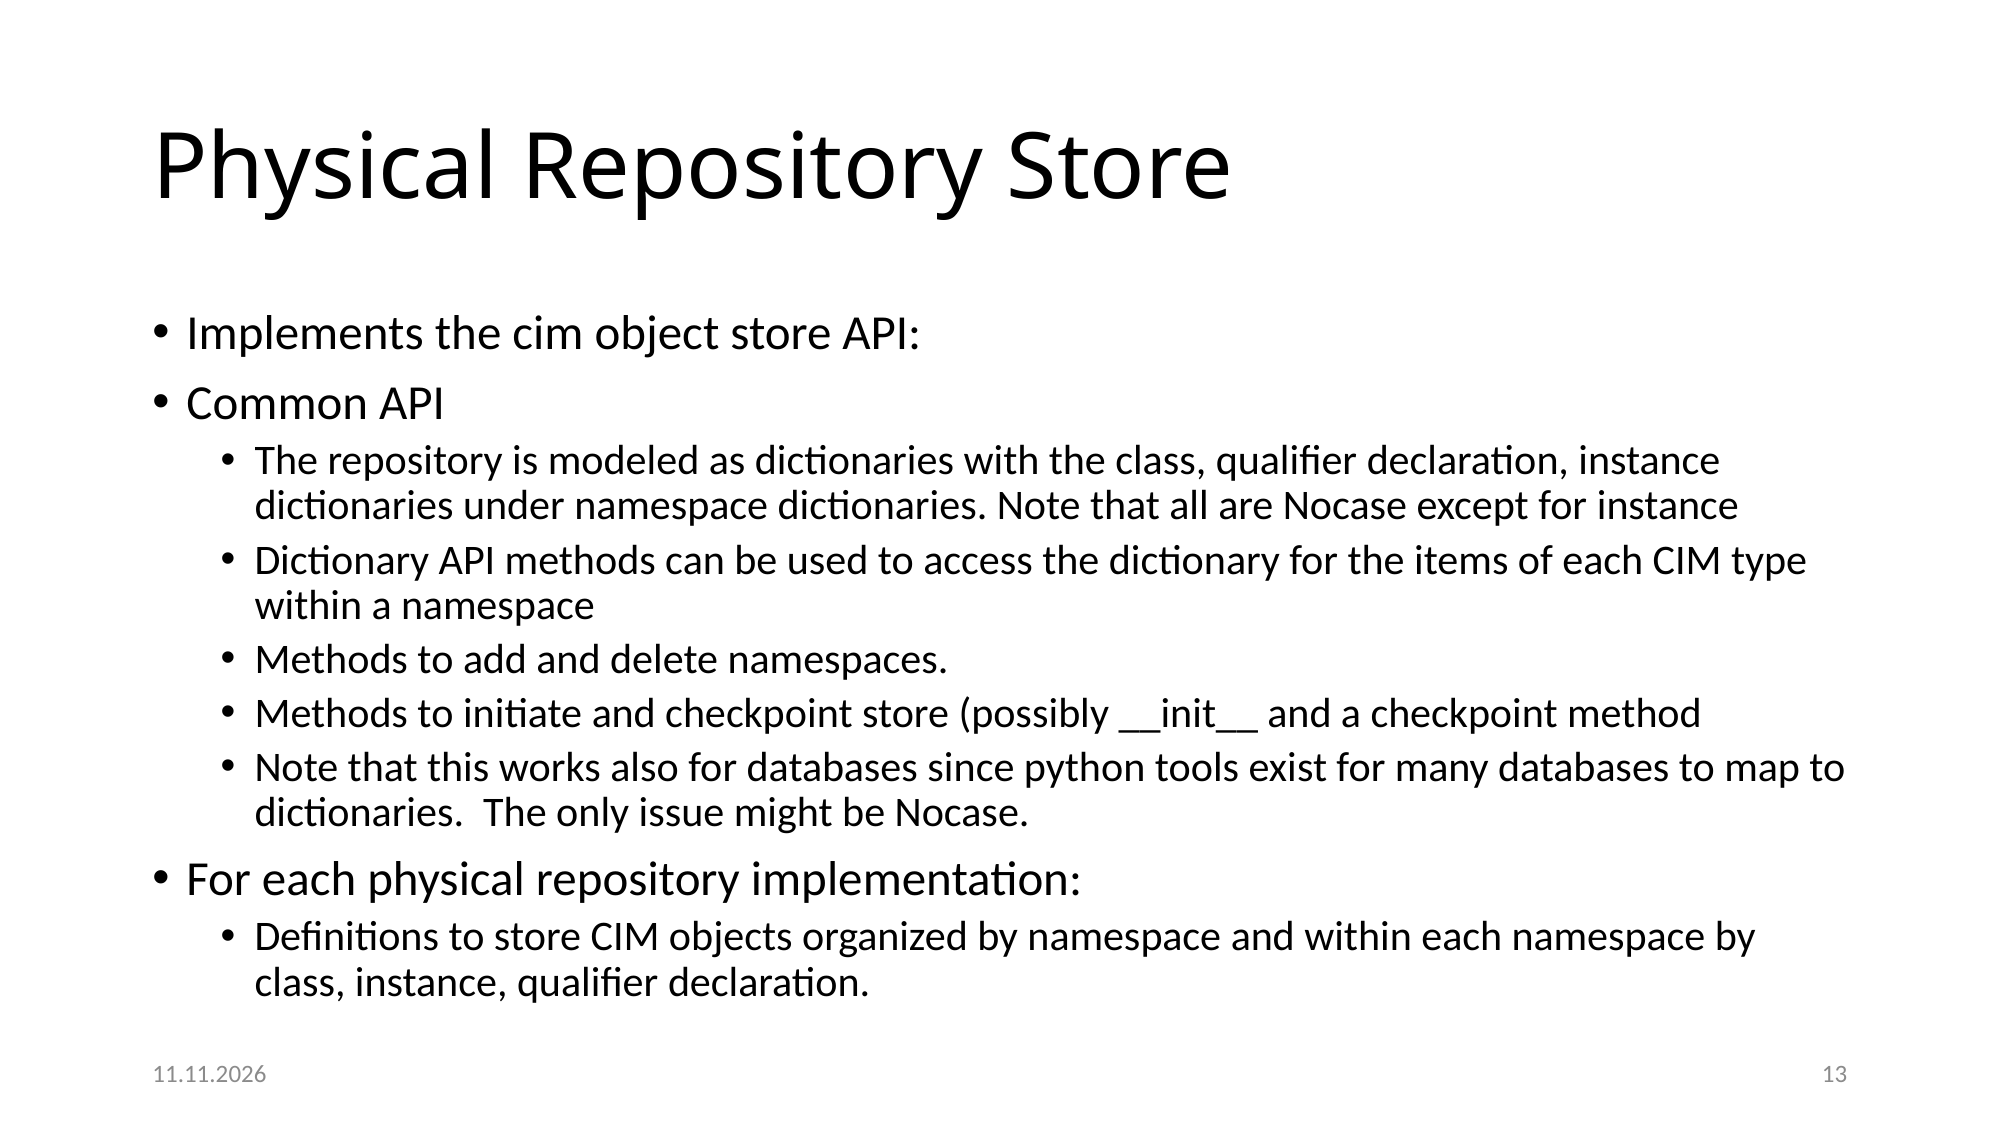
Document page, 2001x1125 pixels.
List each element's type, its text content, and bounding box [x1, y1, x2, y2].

list Implements the cim object store API: Common API The repository is modeled as dictionaries with the class, qualifier declaration, instance dictionaries under namespace dictionaries. Note that all are Nocase except for instance Dictionary API methods can be used to access the dictionary for the items of each CIM type within a namespace Methods to add and delete namespaces. Methods to initiate and checkpoint store (possibly __init__ and a checkpoint method Note that this works also for databases since python tools exist for many databases to map to dictionaries. The only issue might be Nocase. For each physical repository implementation: Definitions to store CIM objects organized by namespace and within each namespace by class, instance, qualifier declaration. [137, 299, 1863, 1014]
slide_number 13 [1412, 1042, 1863, 1103]
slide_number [137, 1042, 588, 1103]
title Physical Repository Store [137, 59, 1863, 278]
